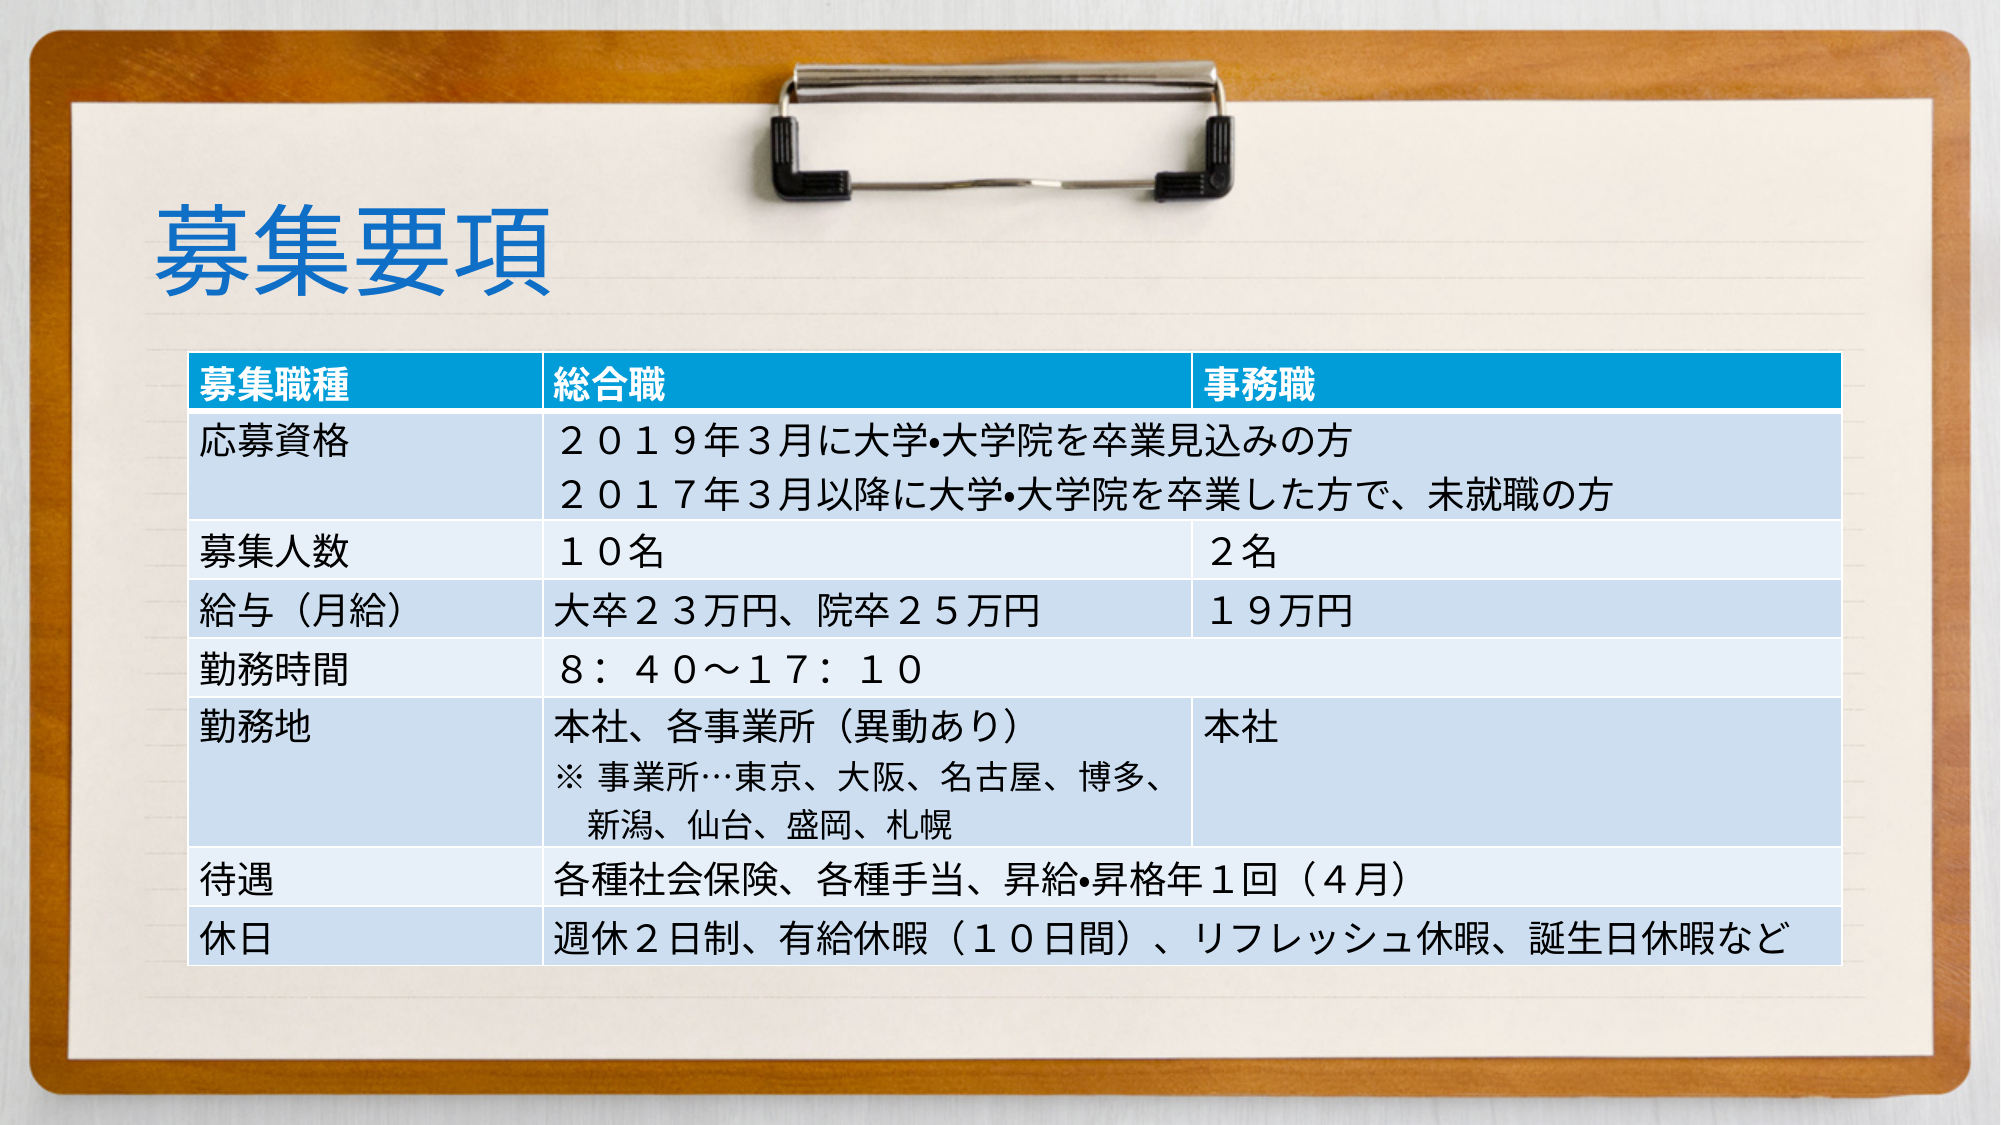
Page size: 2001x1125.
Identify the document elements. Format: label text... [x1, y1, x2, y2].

title 募集要項 [137, 147, 1863, 366]
table_header 事務職 [1193, 353, 1841, 408]
table_header 募集職種 [189, 353, 542, 408]
table_cell ２名 [1193, 521, 1841, 578]
table_cell 本社、各事業所（異動あり） ※事業所…東京、大阪、名古屋、博多、新潟、仙台、盛岡、札幌 [544, 698, 1191, 846]
table_cell 応募資格 [189, 414, 542, 519]
table_cell 給与（月給） [189, 580, 542, 637]
table_cell 大卒２３万円、院卒２５万円 [544, 580, 1191, 637]
table_cell ２０１９年３月に大学・大学院を卒業見込みの方 ２０１７年３月以降に大学・大学院を卒業した方で、未就職の方 [544, 414, 1841, 519]
table_cell １０名 [544, 521, 1191, 578]
table_header 総合職 [544, 353, 1191, 408]
table_cell 休日 [189, 907, 542, 965]
table_cell 待遇 [189, 848, 542, 905]
table_cell 勤務時間 [189, 639, 542, 696]
table_cell 各種社会保険、各種手当、昇給・昇格年１回（４月） [544, 848, 1841, 905]
picture [0, 0, 2001, 1125]
table_cell １９万円 [1193, 580, 1841, 637]
table_cell ８：４０～１７：１０ [544, 639, 1841, 696]
table_cell 募集人数 [189, 521, 542, 578]
table_cell 勤務地 [189, 698, 542, 846]
table_cell 本社 [1193, 698, 1841, 846]
table_cell 週休２日制、有給休暇（１０日間）、リフレッシュ休暇、誕生日休暇など [544, 907, 1841, 965]
